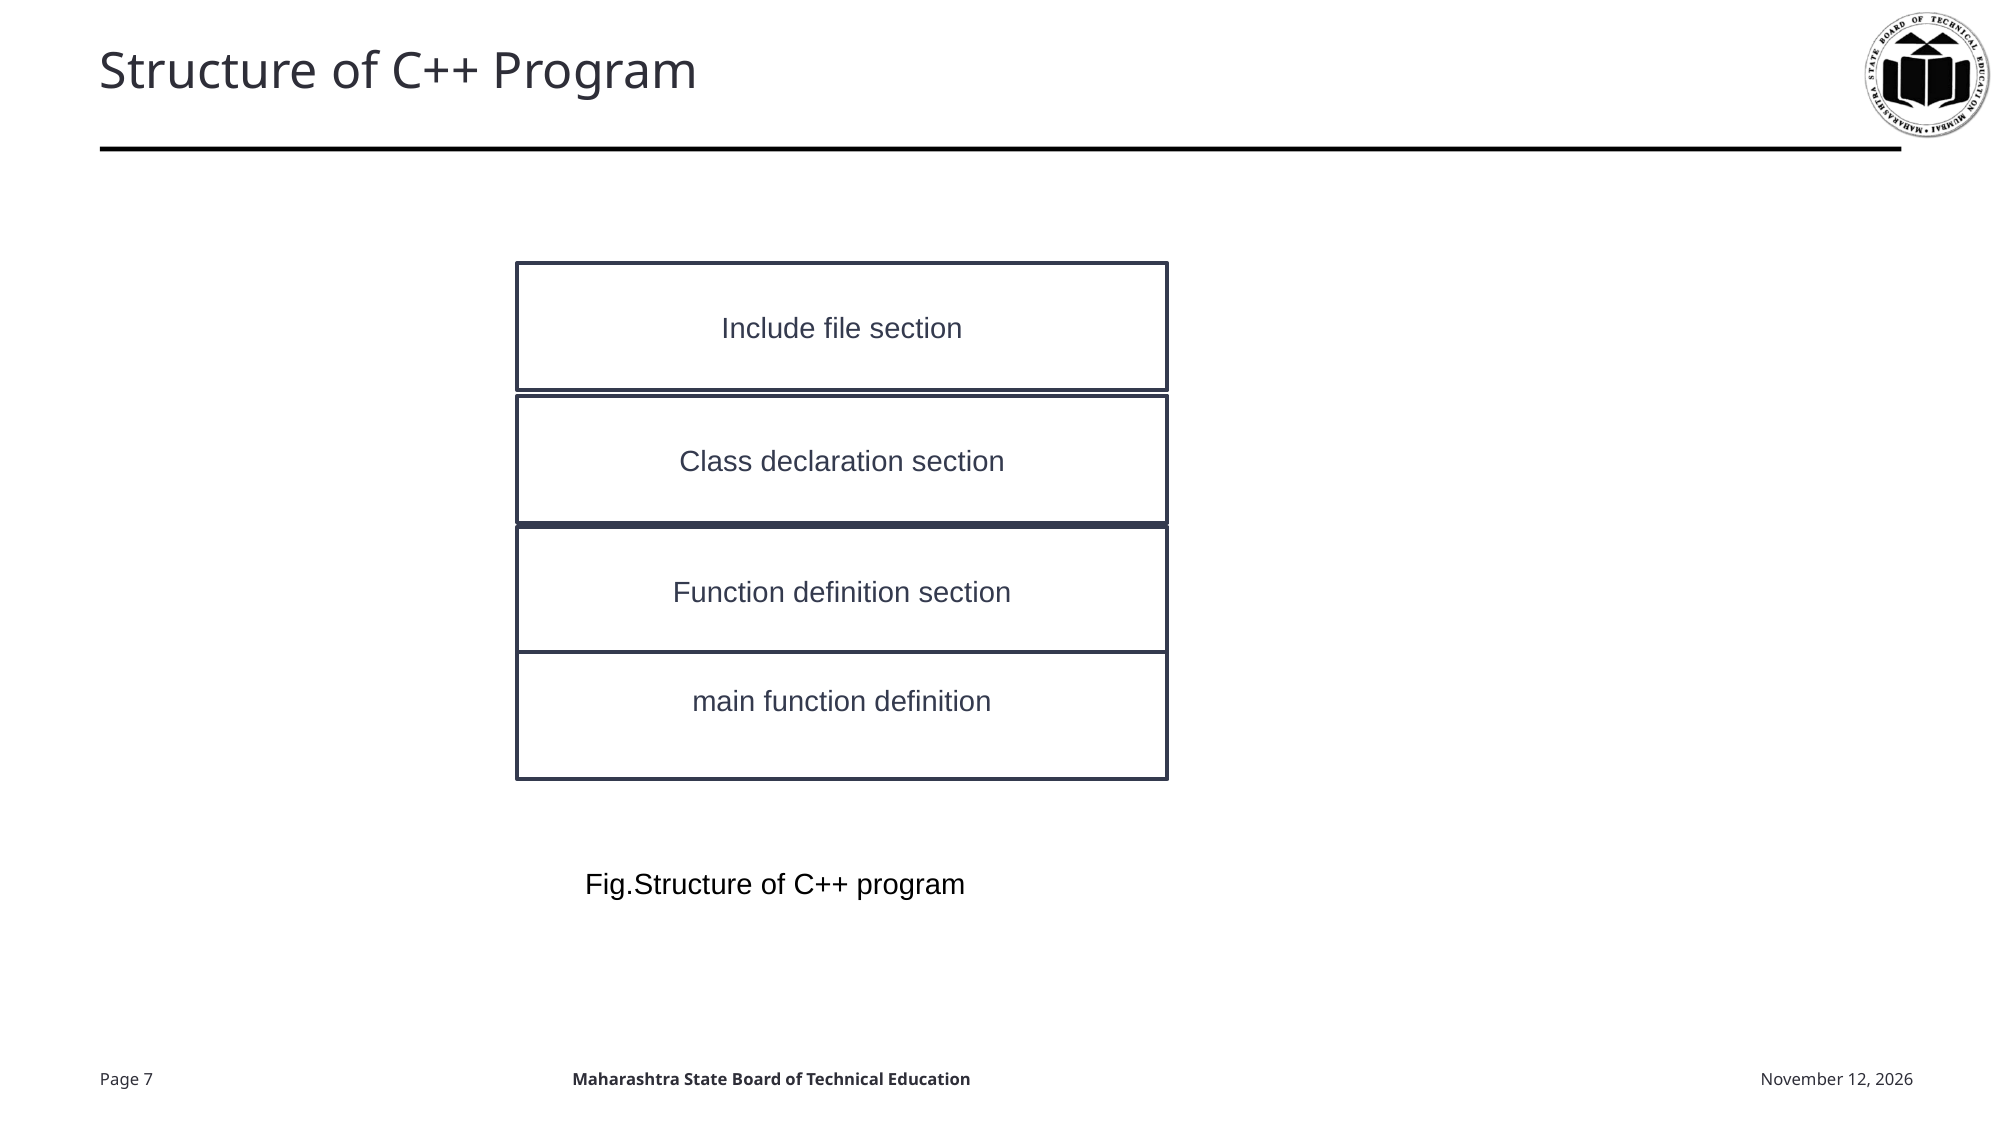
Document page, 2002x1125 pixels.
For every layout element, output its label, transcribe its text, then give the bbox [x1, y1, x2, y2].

title Structure of C++ Program [99, 48, 1901, 145]
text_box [516, 651, 1168, 780]
text_box Include file section [517, 263, 1168, 391]
picture [1852, 0, 2001, 149]
text_box Class declaration section [517, 395, 1168, 523]
text_box Function definition section [517, 526, 1168, 650]
text_box Fig.Structure of C++ program [570, 857, 1115, 908]
